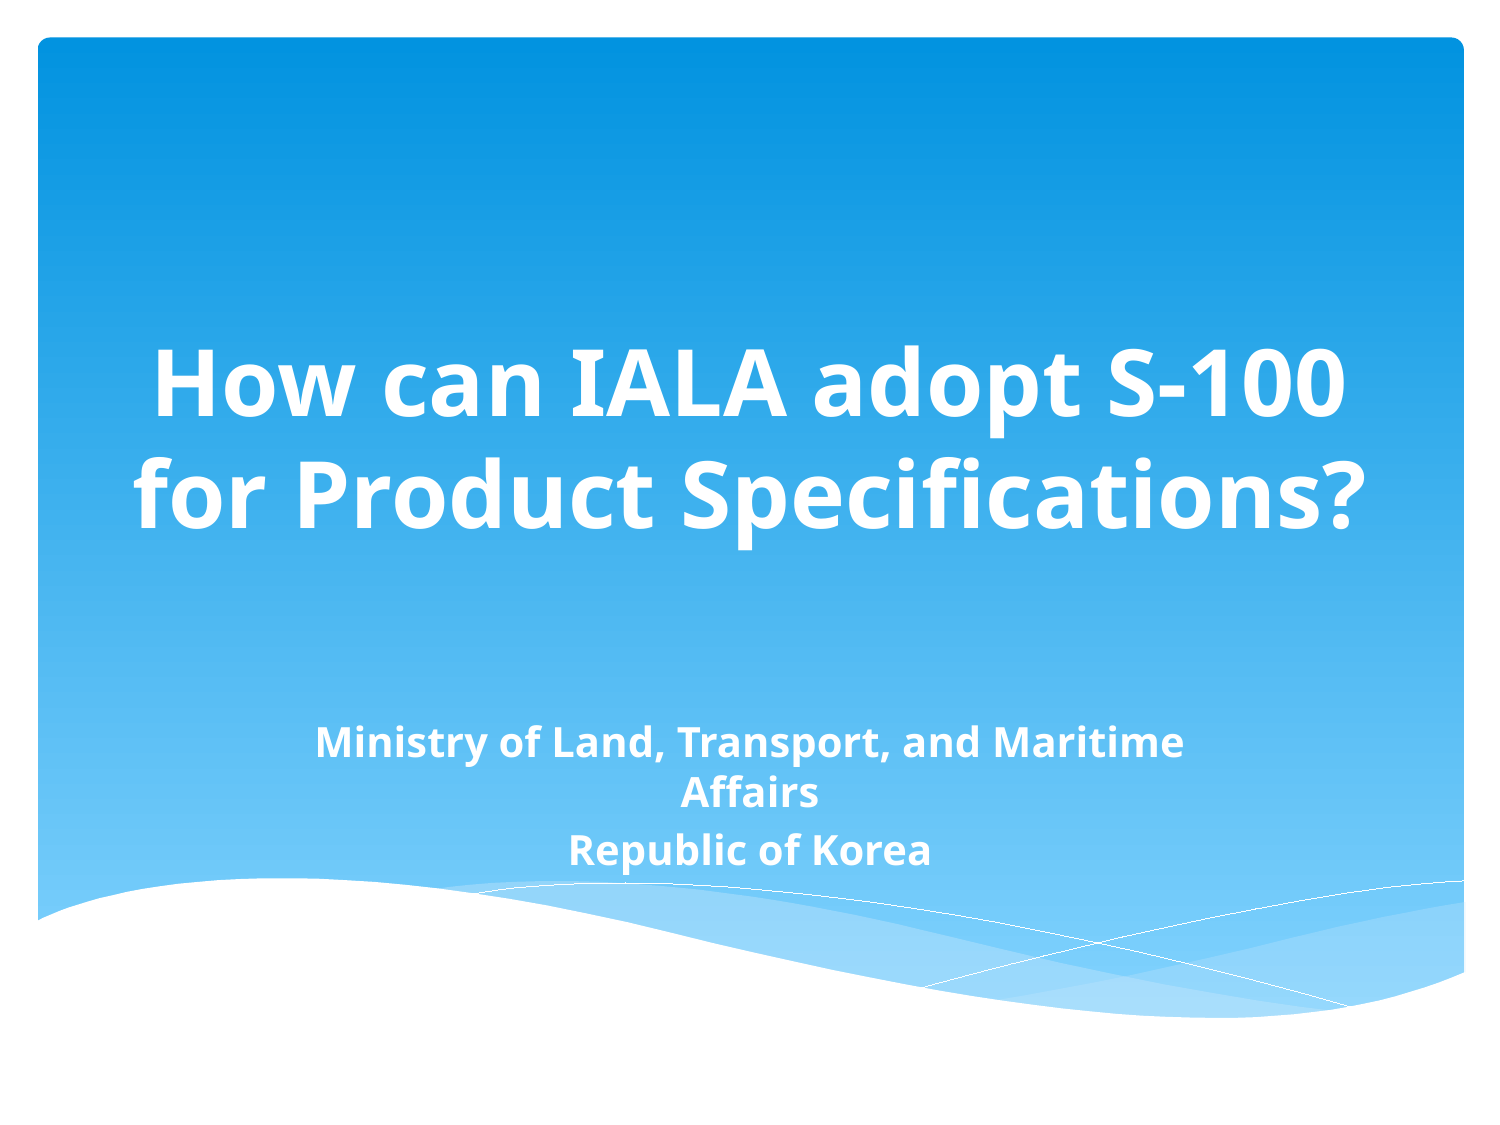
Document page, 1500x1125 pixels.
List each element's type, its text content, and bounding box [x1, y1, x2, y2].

title How can IALA adopt S-100 for Product Specifications? [112, 262, 1388, 555]
subtitle Ministry of Land, Transport, and Maritime Affairs Republic of Korea [225, 639, 1275, 882]
